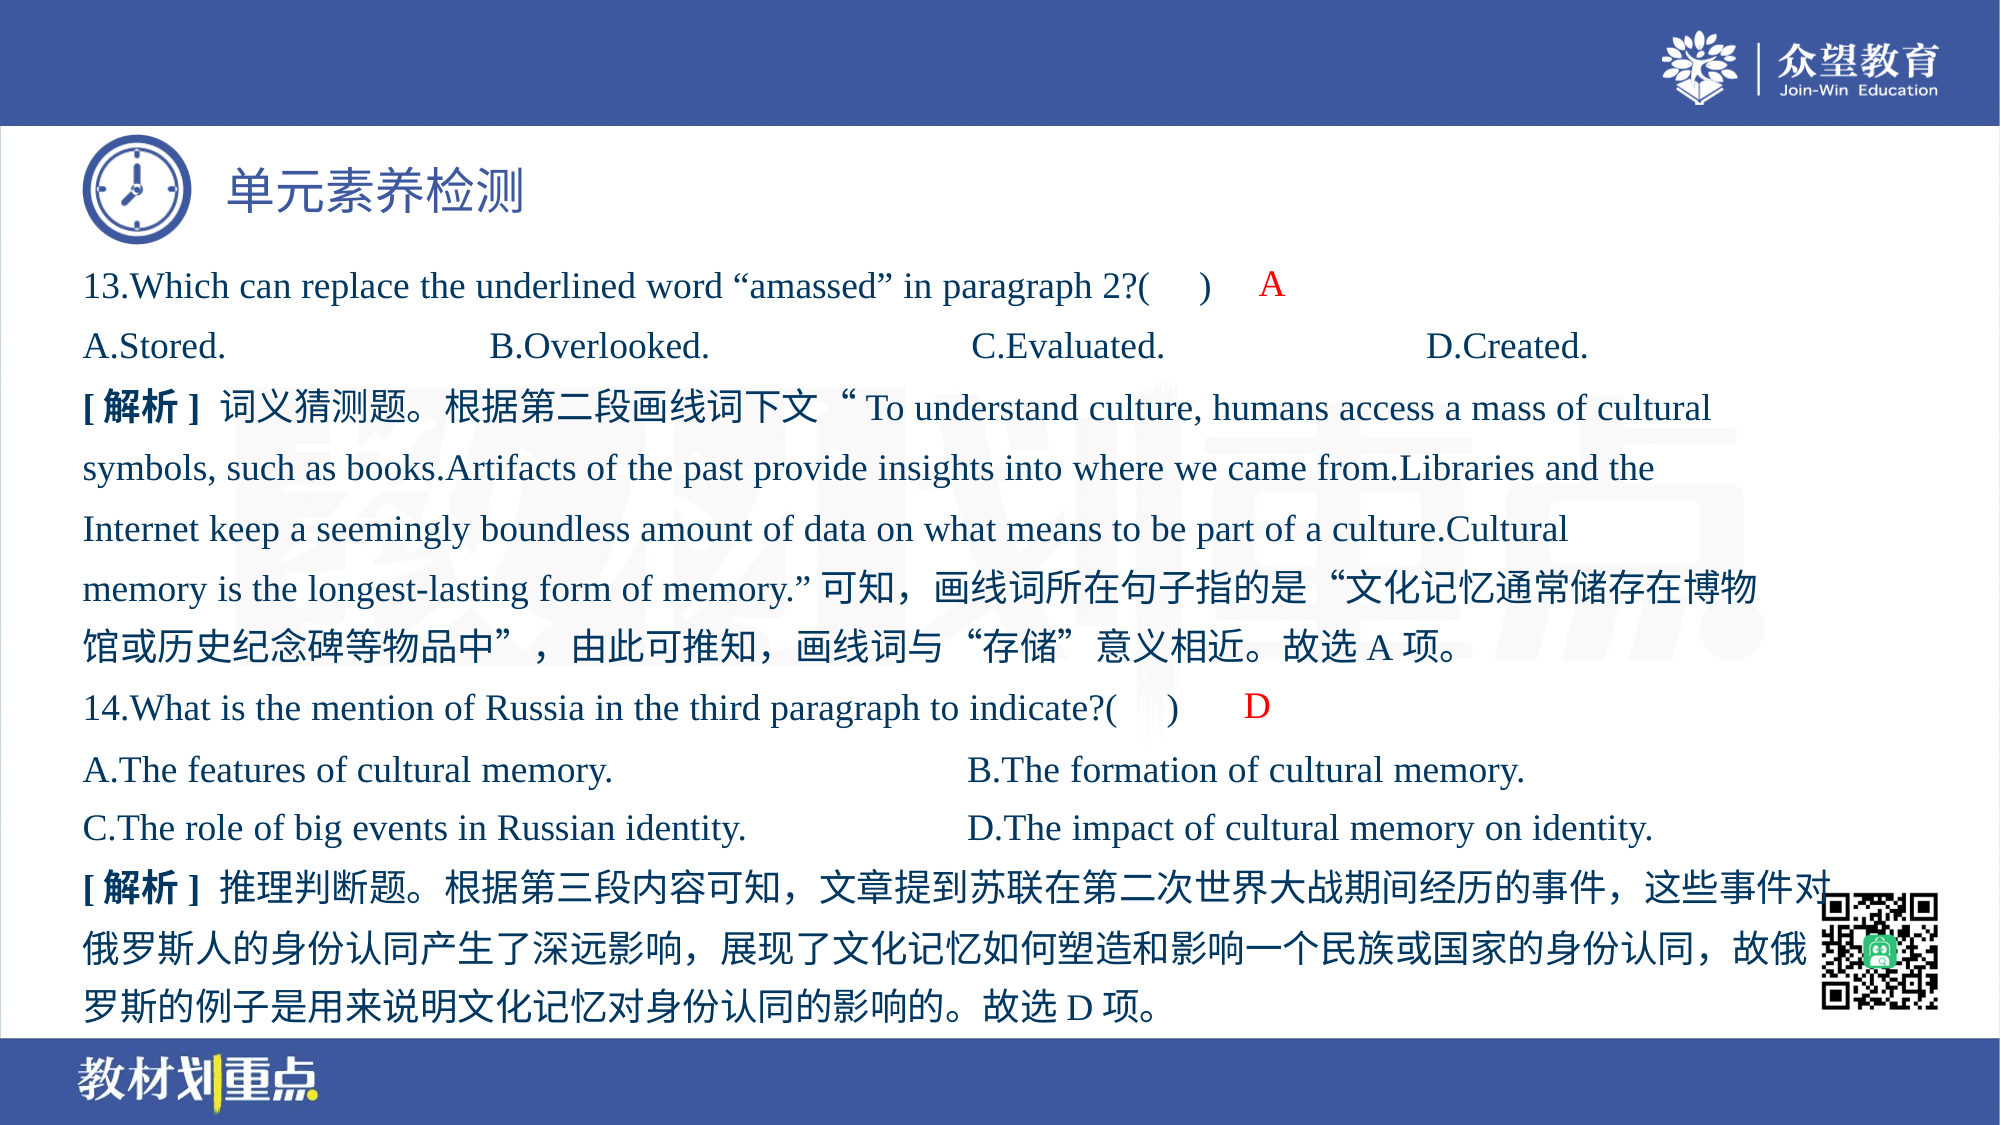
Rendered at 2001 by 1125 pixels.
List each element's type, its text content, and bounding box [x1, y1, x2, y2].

text_box D [1230, 668, 1285, 722]
text_box [解析] 推理判断题。根据第三段内容可知，文章提到苏联在第二次世界大战期间经历的事件，这些事件对 俄罗斯人的身份认同产生了深远影响，展现了文化记忆如何塑造和影响一个民族或国家的身份认同，故俄 罗斯的例子是用来说明文化记忆对身份认同的影响的。故选D项。 [82, 849, 1817, 1024]
text_box 14.What is the mention of Russia in the third paragraph to indicate?( ) [82, 669, 1817, 723]
text_box A [1244, 245, 1300, 300]
text_box A.Stored. B.Overlooked. C.Evaluated. D.Created. [82, 307, 1817, 361]
text_box A.The features of cultural memory. B.The formation of cultural memory. C.The role of big events in Russian identity. D.The impact of cultural memory on identity. [82, 729, 1817, 843]
picture [0, 0, 2000, 1125]
text_box [解析] 词义猜测题。根据第二段画线词下文“To understand culture, humans access a mass of cultural symbols, such as books.Artifacts of the past provide insights into where we came from.Libraries and the Internet keep a seemingly boundless amount of data on what means to be part of a culture.Cultural memory is the longest-lasting form of memory.”可知，画线词所在句子指的是“文化记忆通常储存在博物 馆或历史纪念碑等物品中”，由此可推知，画线词与“存储”意义相近。故选A项。 [82, 367, 1817, 663]
text_box 13.Which can replace the underlined word “amassed” in paragraph 2?( ) [82, 247, 1817, 301]
